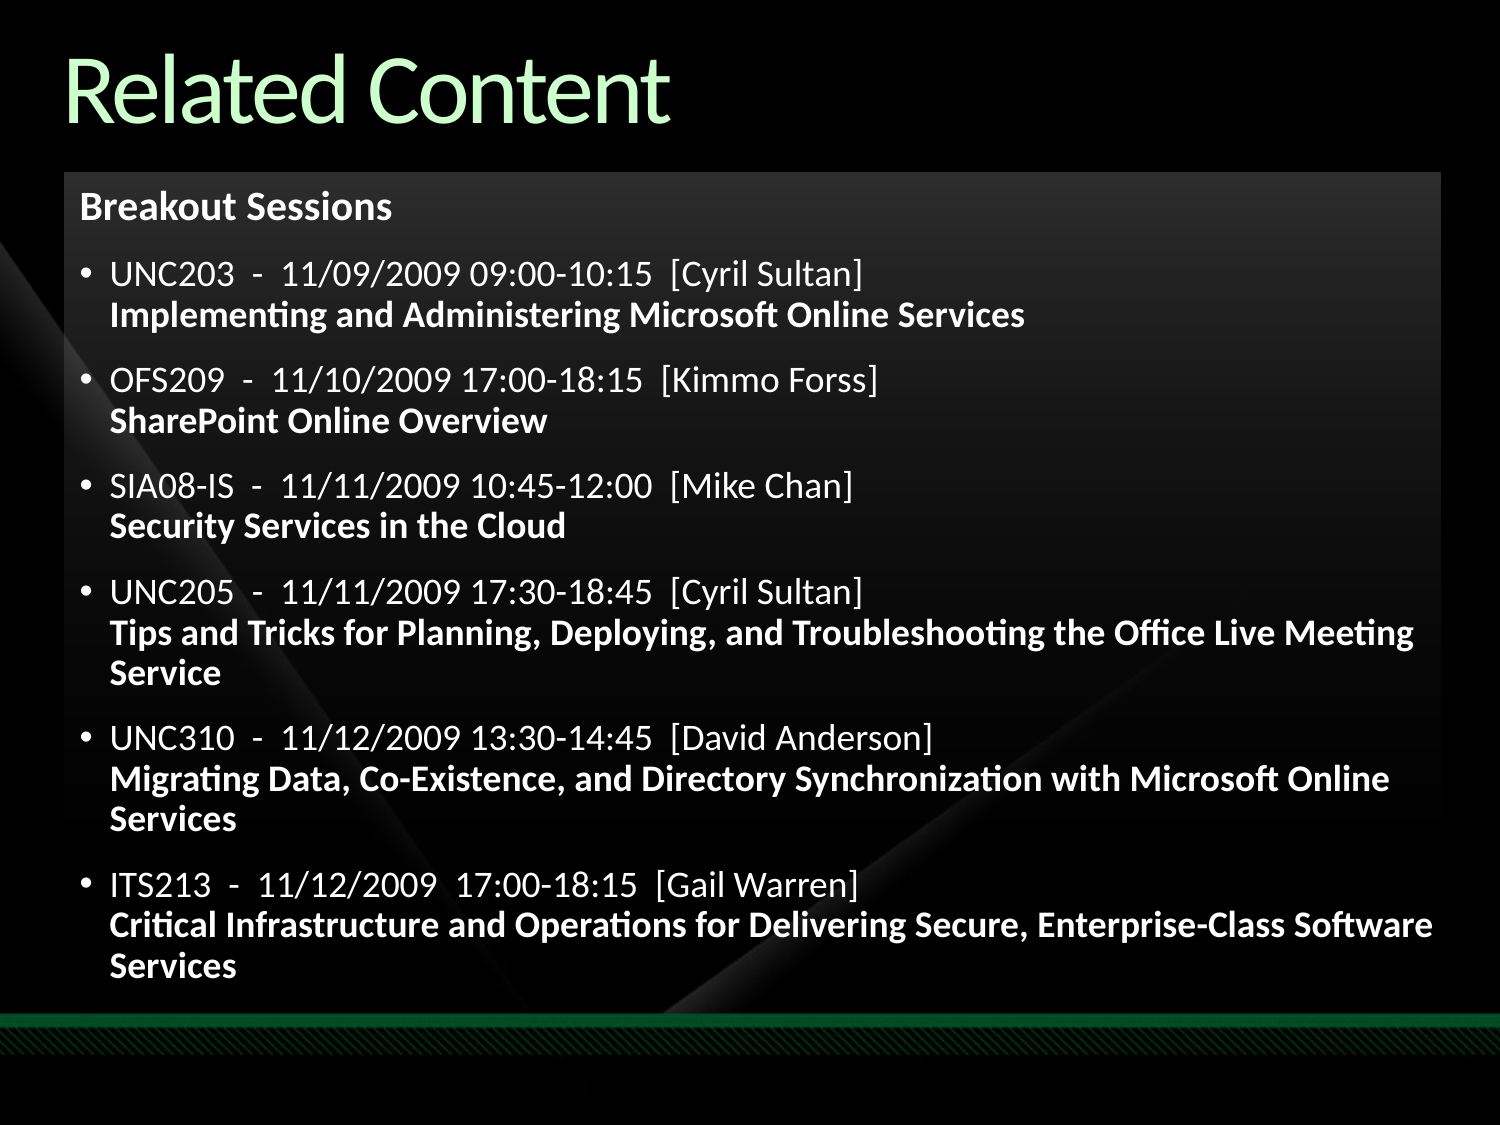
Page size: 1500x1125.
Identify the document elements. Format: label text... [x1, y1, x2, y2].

list Breakout Sessions UNC203 - 11/09/2009 09:00-10:15 [Cyril Sultan] Implementing and Administering Microsoft Online Services OFS209 - 11/10/2009 17:00-18:15 [Kimmo Forss] SharePoint Online Overview SIA08-IS - 11/11/2009 10:45-12:00 [Mike Chan] Security Services in the Cloud UNC205 - 11/11/2009 17:30-18:45 [Cyril Sultan] Tips and Tricks for Planning, Deploying, and Troubleshooting the Office Live Meeting Service UNC310 - 11/12/2009 13:30-14:45 [David Anderson] Migrating Data, Co-Existence, and Directory Synchronization with Microsoft Online Services ITS213 - 11/12/2009 17:00-18:15 [Gail Warren] Critical Infrastructure and Operations for Delivering Secure, Enterprise-Class Software Services [64, 172, 1441, 988]
title Related Content [62, 37, 1437, 147]
picture [0, 0, 1500, 1125]
